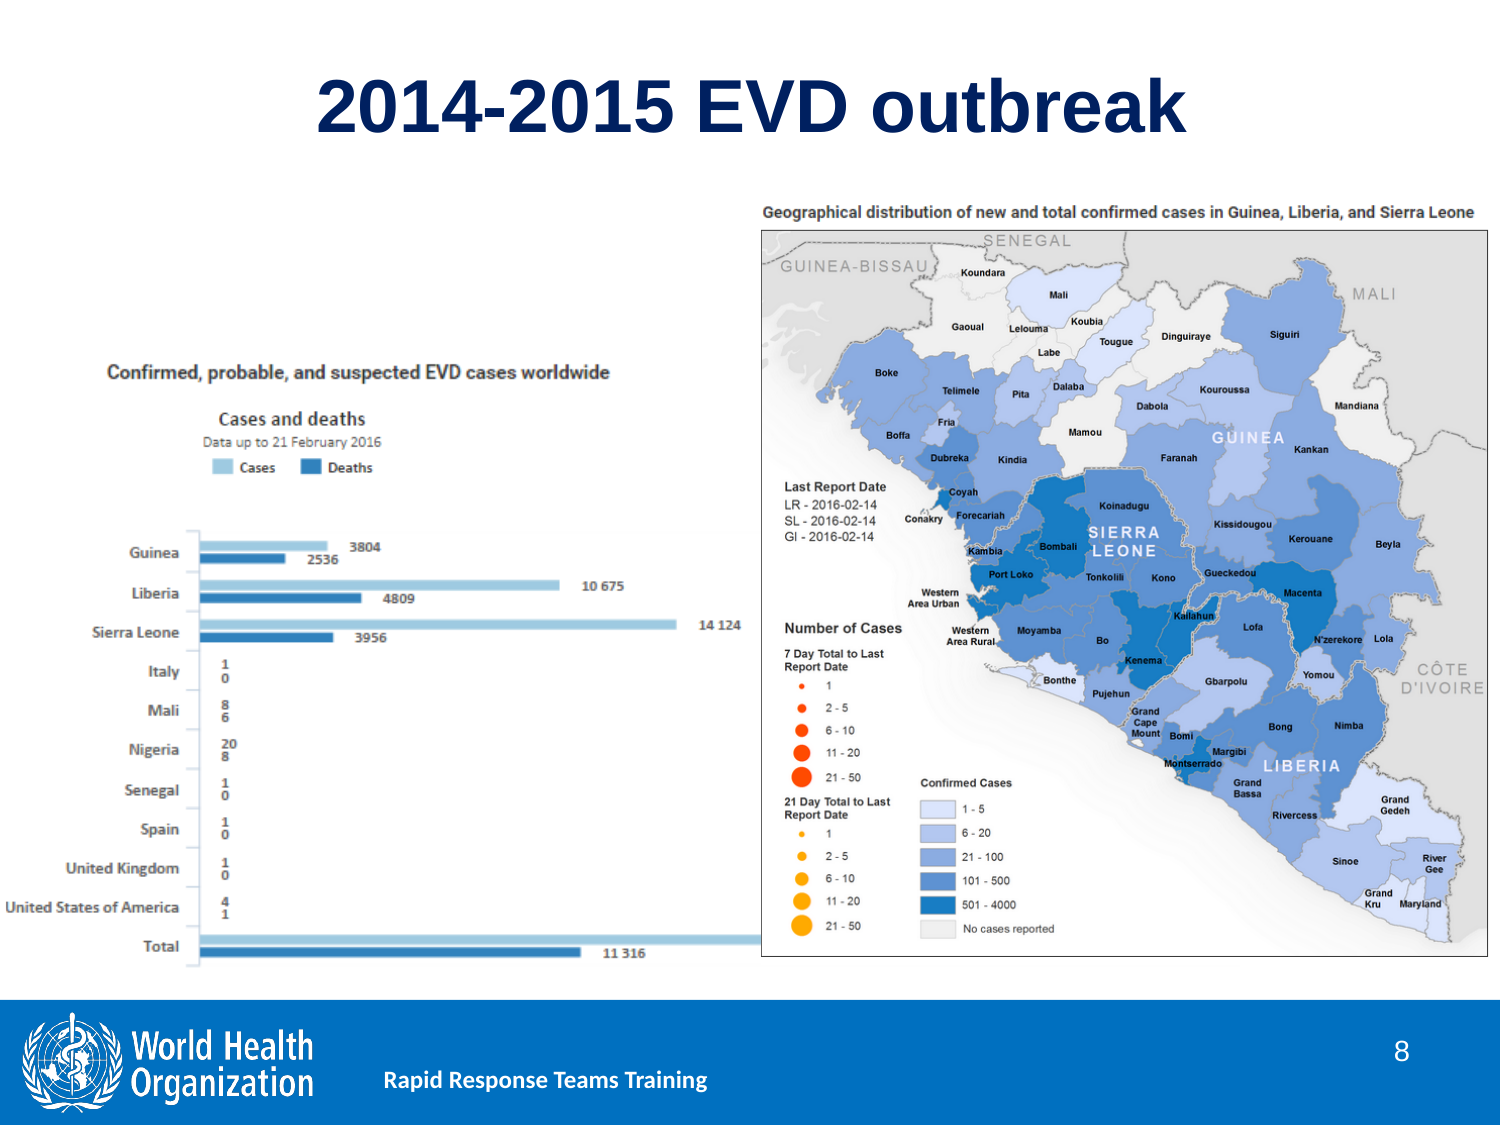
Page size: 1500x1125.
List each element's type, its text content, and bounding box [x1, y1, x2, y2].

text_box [5, 349, 1240, 976]
title 2014-2015 EVD outbreak [76, 7, 1427, 196]
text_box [760, 198, 1495, 965]
slide_number 8 [1074, 1024, 1425, 1103]
picture [21, 1012, 313, 1113]
